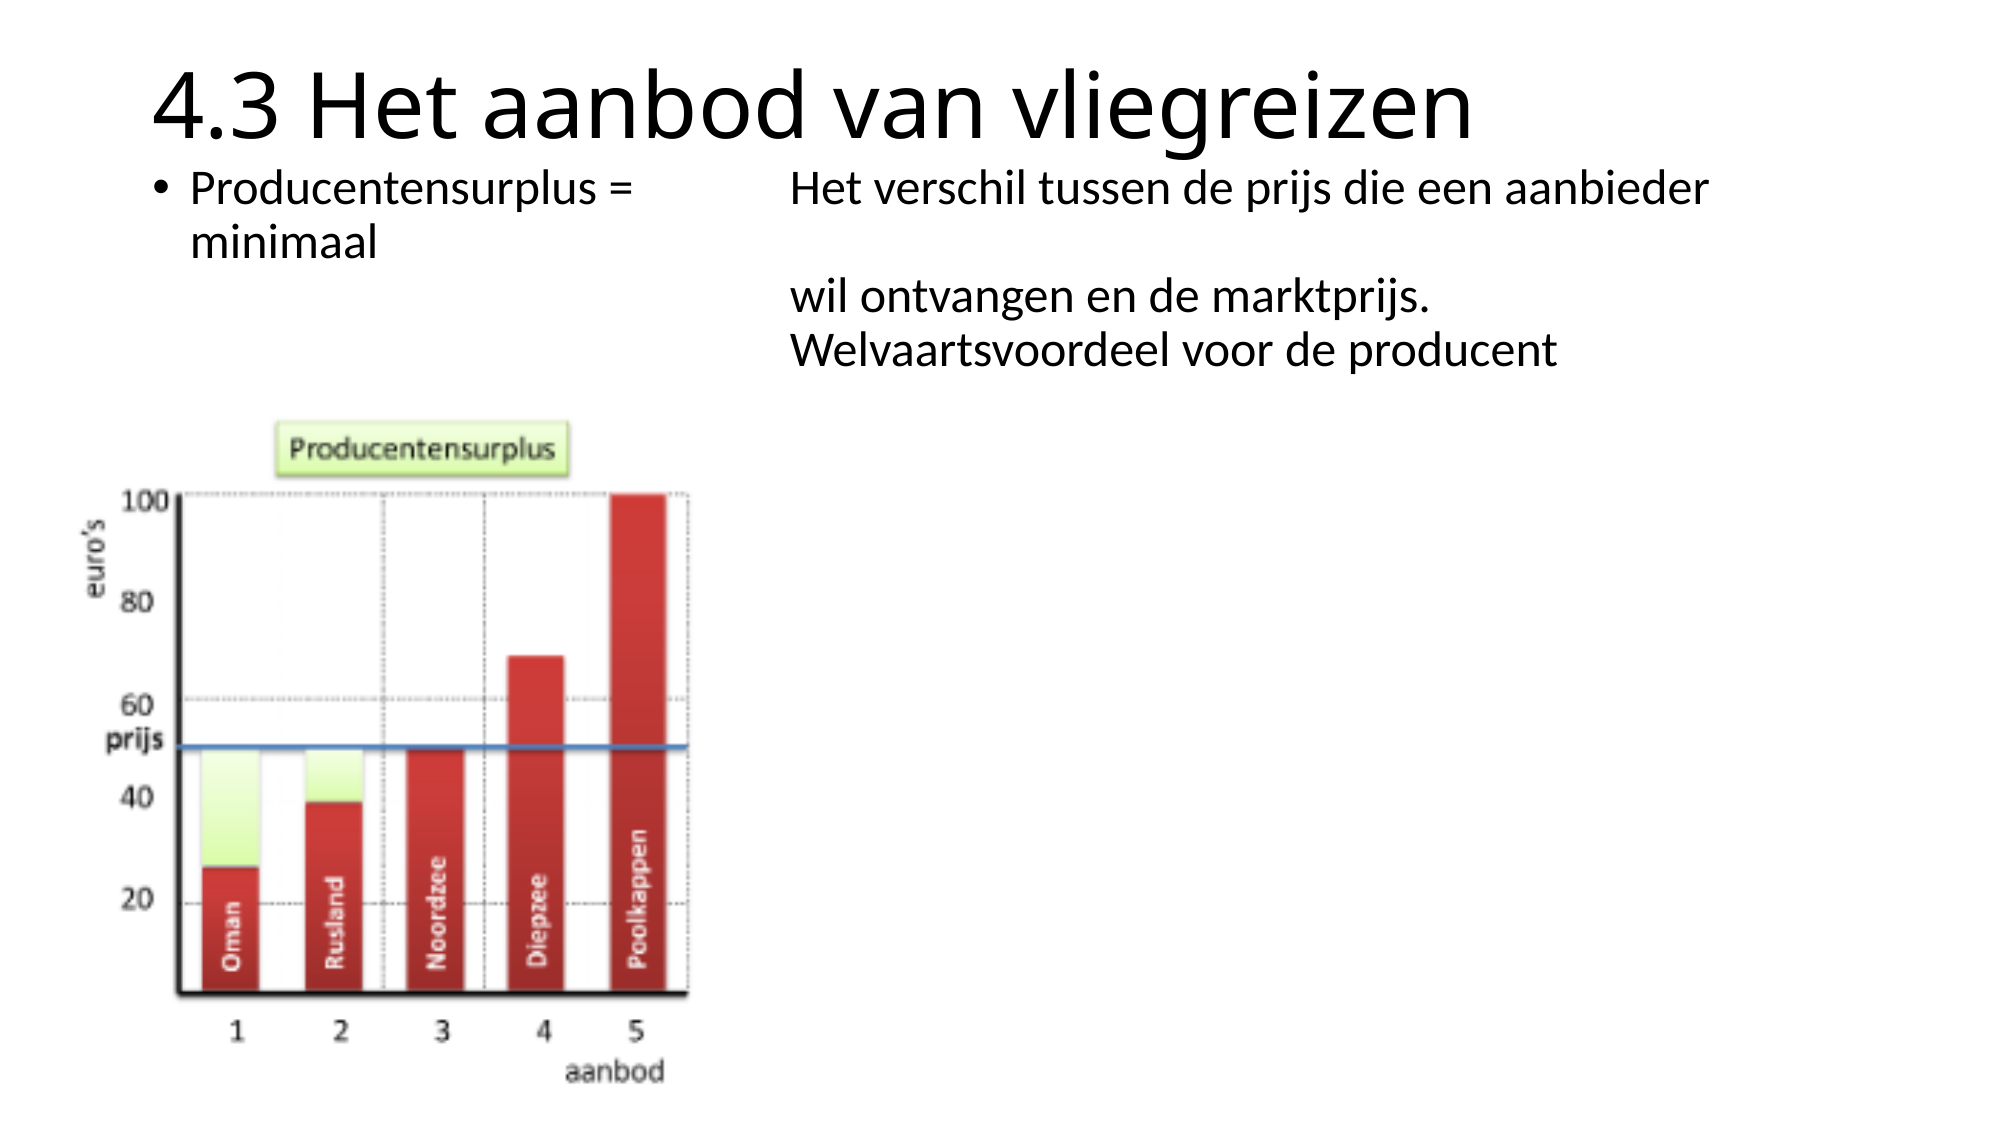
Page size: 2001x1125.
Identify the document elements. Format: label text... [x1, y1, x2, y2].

picture [34, 372, 760, 1107]
list Producentensurplus = Het verschil tussen de prijs die een aanbieder minimaal wil ontvangen en de marktprijs. Welvaartsvoordeel voor de producent [137, 154, 1924, 1125]
title 4.3 Het aanbod van vliegreizen [137, 0, 1863, 154]
